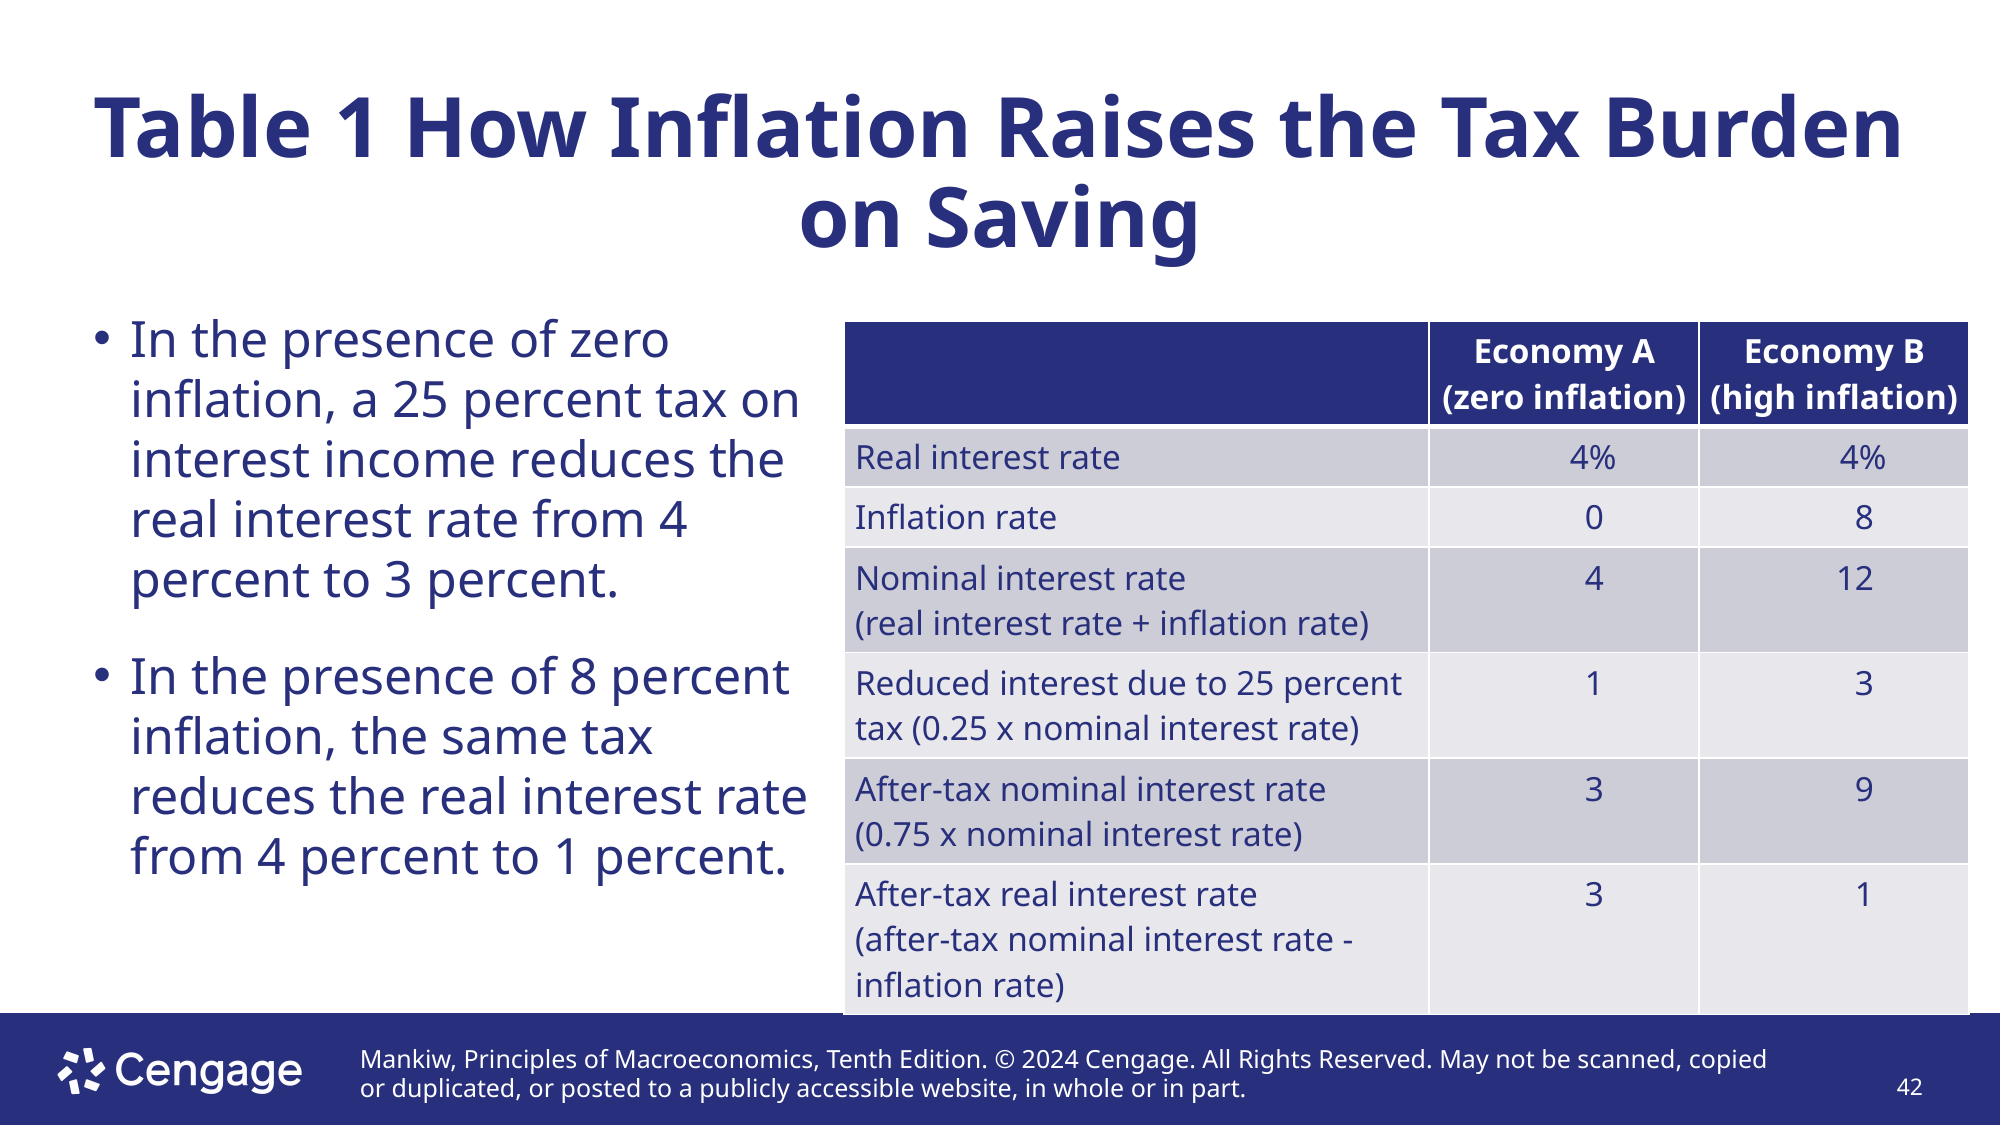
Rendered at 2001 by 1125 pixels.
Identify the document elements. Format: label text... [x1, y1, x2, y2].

table_cell 4 [1430, 548, 1698, 652]
table_cell Nominal interest rate (real interest rate + inflation rate) [845, 548, 1428, 652]
table_cell After-tax real interest rate (after-tax nominal interest rate - inflation rate) [845, 865, 1428, 1014]
table_cell Reduced interest due to 25 percent tax (0.25 x nominal interest rate) [845, 653, 1428, 757]
table_cell 1 [1430, 653, 1698, 757]
table_cell Inflation rate [845, 488, 1428, 546]
table_header Economy A (zero inflation) [1430, 322, 1698, 424]
table_cell 4% [1430, 429, 1698, 486]
picture [30, 1020, 329, 1122]
table_cell 3 [1700, 653, 1968, 757]
table_cell 8 [1700, 488, 1968, 546]
table_cell 3 [1430, 759, 1698, 863]
table_cell After-tax nominal interest rate (0.75 x nominal interest rate) [845, 759, 1428, 863]
table_cell 9 [1700, 759, 1968, 863]
table_cell 1 [1700, 865, 1968, 1014]
table_cell 12 [1700, 548, 1968, 652]
list In the presence of zero inflation, a 25 percent tax on interest income reduces the real interest rate from 4 percent to 3 percent. In the presence of 8 percent inflation, the same tax reduces the real interest rate from 4 percent to 1 percent. [78, 299, 825, 1014]
table_header [845, 322, 1428, 424]
table_cell 3 [1430, 865, 1698, 1014]
table_cell 0 [1430, 488, 1698, 546]
table_cell 4% [1700, 429, 1968, 486]
title Table 1 How Inflation Raises the Tax Burden on Saving [78, 77, 1923, 278]
table_header Economy B (high inflation) [1700, 322, 1968, 424]
table_cell Real interest rate [845, 429, 1428, 486]
